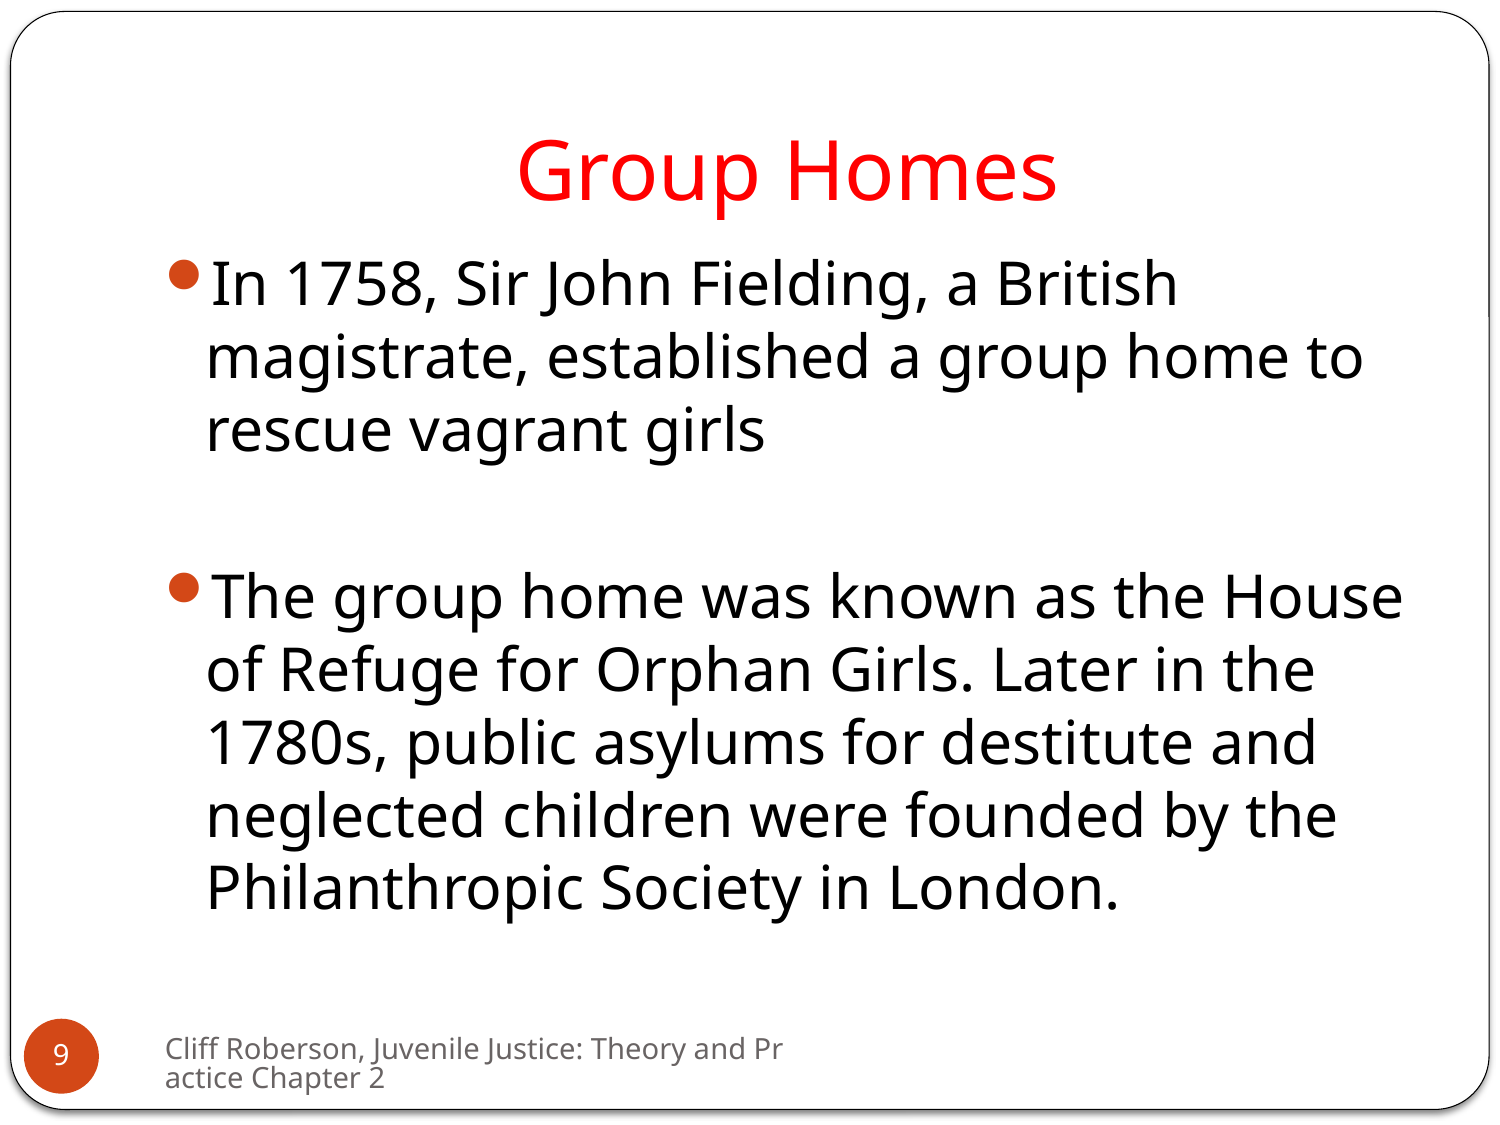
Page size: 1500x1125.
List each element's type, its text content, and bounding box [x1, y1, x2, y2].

slide_number 9 [23, 1018, 99, 1094]
list In 1758, Sir John Fielding, a British magistrate, established a group home to rescue vagrant girls The group home was known as the House of Refuge for Orphan Girls. Later in the 1780s, public asylums for destitute and neglected children were founded by the Philanthropic Society in London. [150, 237, 1425, 988]
footer Cliff Roberson, Juvenile Justice: Theory and Practice Chapter 2 [150, 1012, 800, 1088]
title Group Homes [150, 45, 1425, 233]
